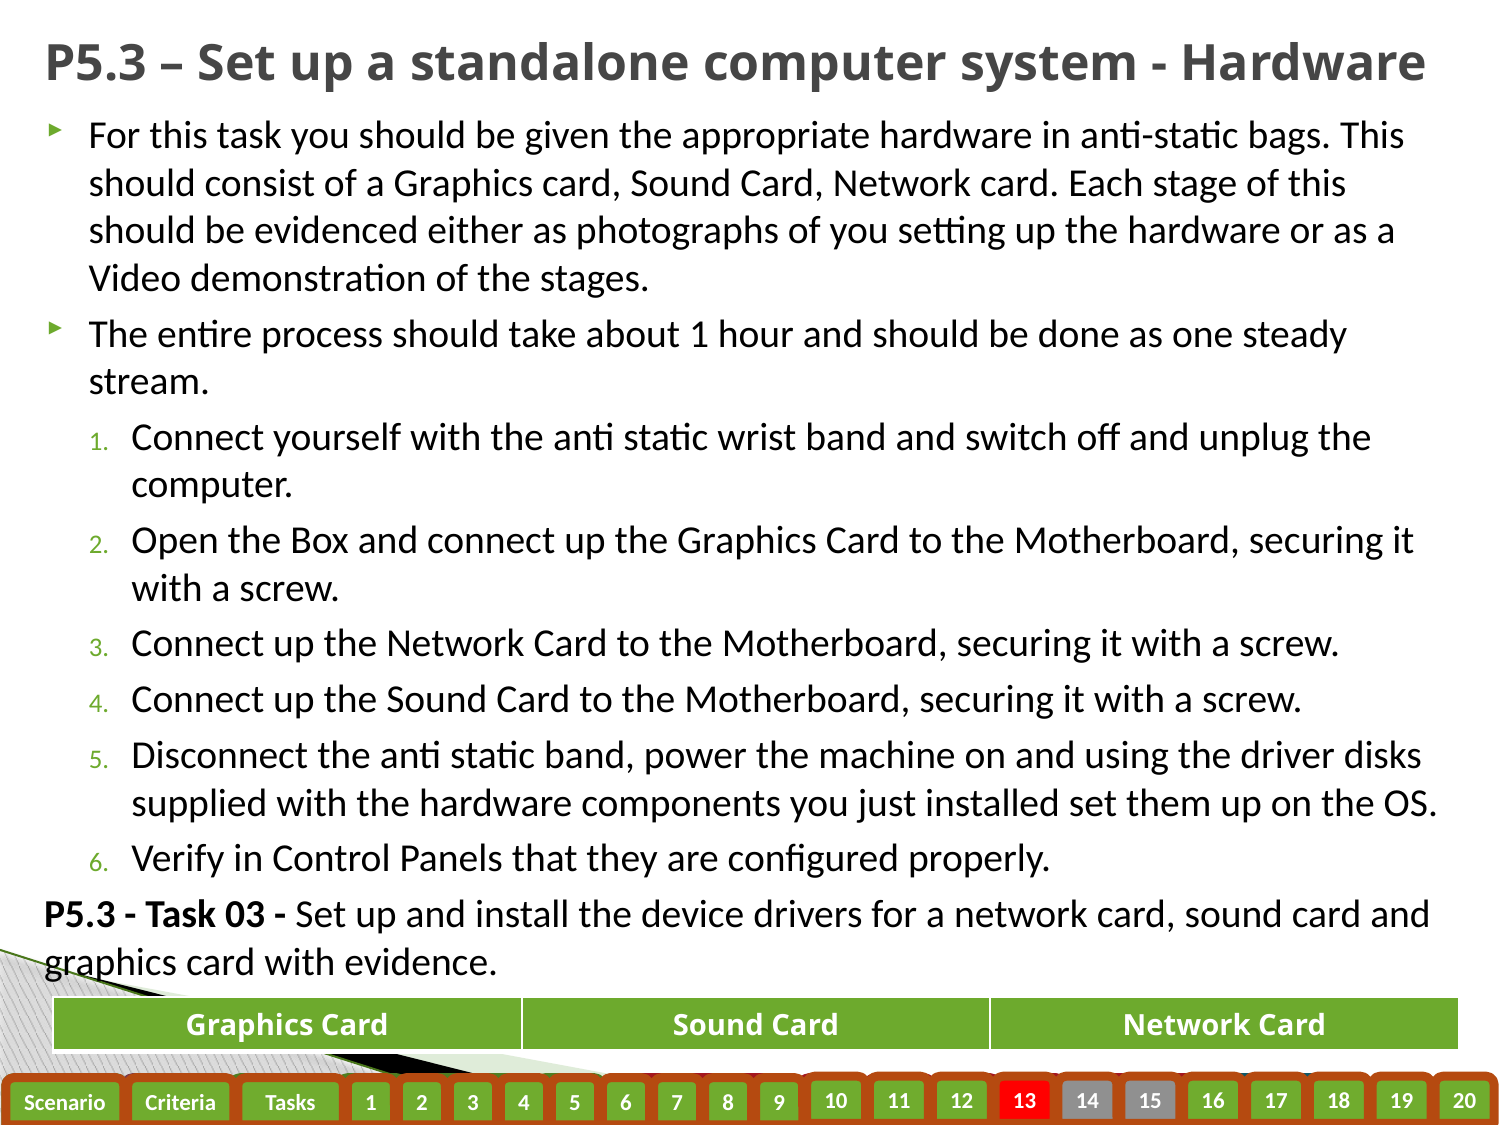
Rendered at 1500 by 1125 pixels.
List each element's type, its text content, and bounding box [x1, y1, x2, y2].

table_header Sound Card [523, 998, 989, 1049]
title P5.3 – Set up a standalone computer system - Hardware [29, 30, 1463, 90]
list For this task you should be given the appropriate hardware in anti-static bags. This should consist of a Graphics card, Sound Card, Network card. Each stage of this should be evidenced either as photographs of you setting up the hardware or as a Video demonstration of the stages. The entire process should take about 1 hour and should be done as one steady stream. Connect yourself with the anti static wrist band and switch off and unplug the computer. Open the Box and connect up the Graphics Card to the Motherboard, securing it with a screw. Connect up the Network Card to the Motherboard, securing it with a screw. Connect up the Sound Card to the Motherboard, securing it with a screw. Disconnect the anti static band, power the machine on and using the driver disks supplied with the hardware components you just installed set them up on the OS. Verify in Control Panels that they are configured properly. P5.3 - Task 03 - Set up and install the device drivers for a network card, sound card and graphics card with evidence. [29, 101, 1471, 976]
table_header Graphics Card [54, 998, 521, 1049]
table_header Network Card [991, 998, 1458, 1049]
